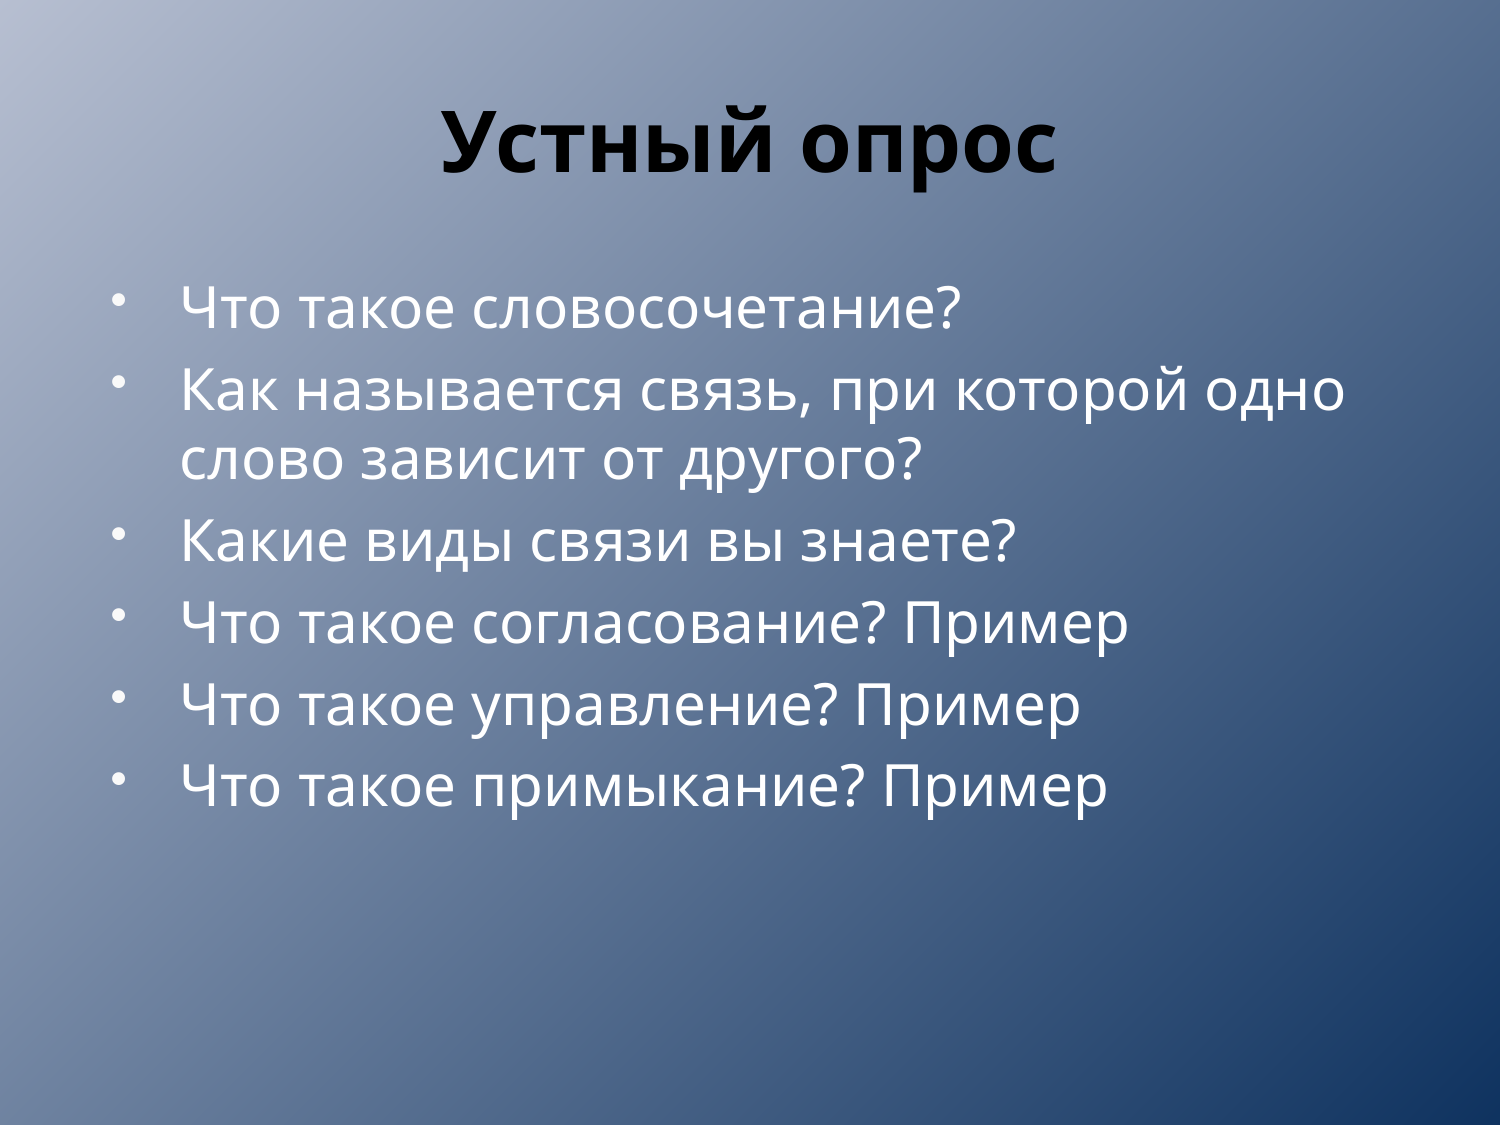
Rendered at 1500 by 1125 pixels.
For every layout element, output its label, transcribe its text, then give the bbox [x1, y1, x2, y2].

list Что такое словосочетание? Как называется связь, при которой одно слово зависит от другого? Какие виды связи вы знаете? Что такое согласование? Пример Что такое управление? Пример Что такое примыкание? Пример [75, 262, 1425, 1035]
title Устный опрос [75, 45, 1425, 233]
